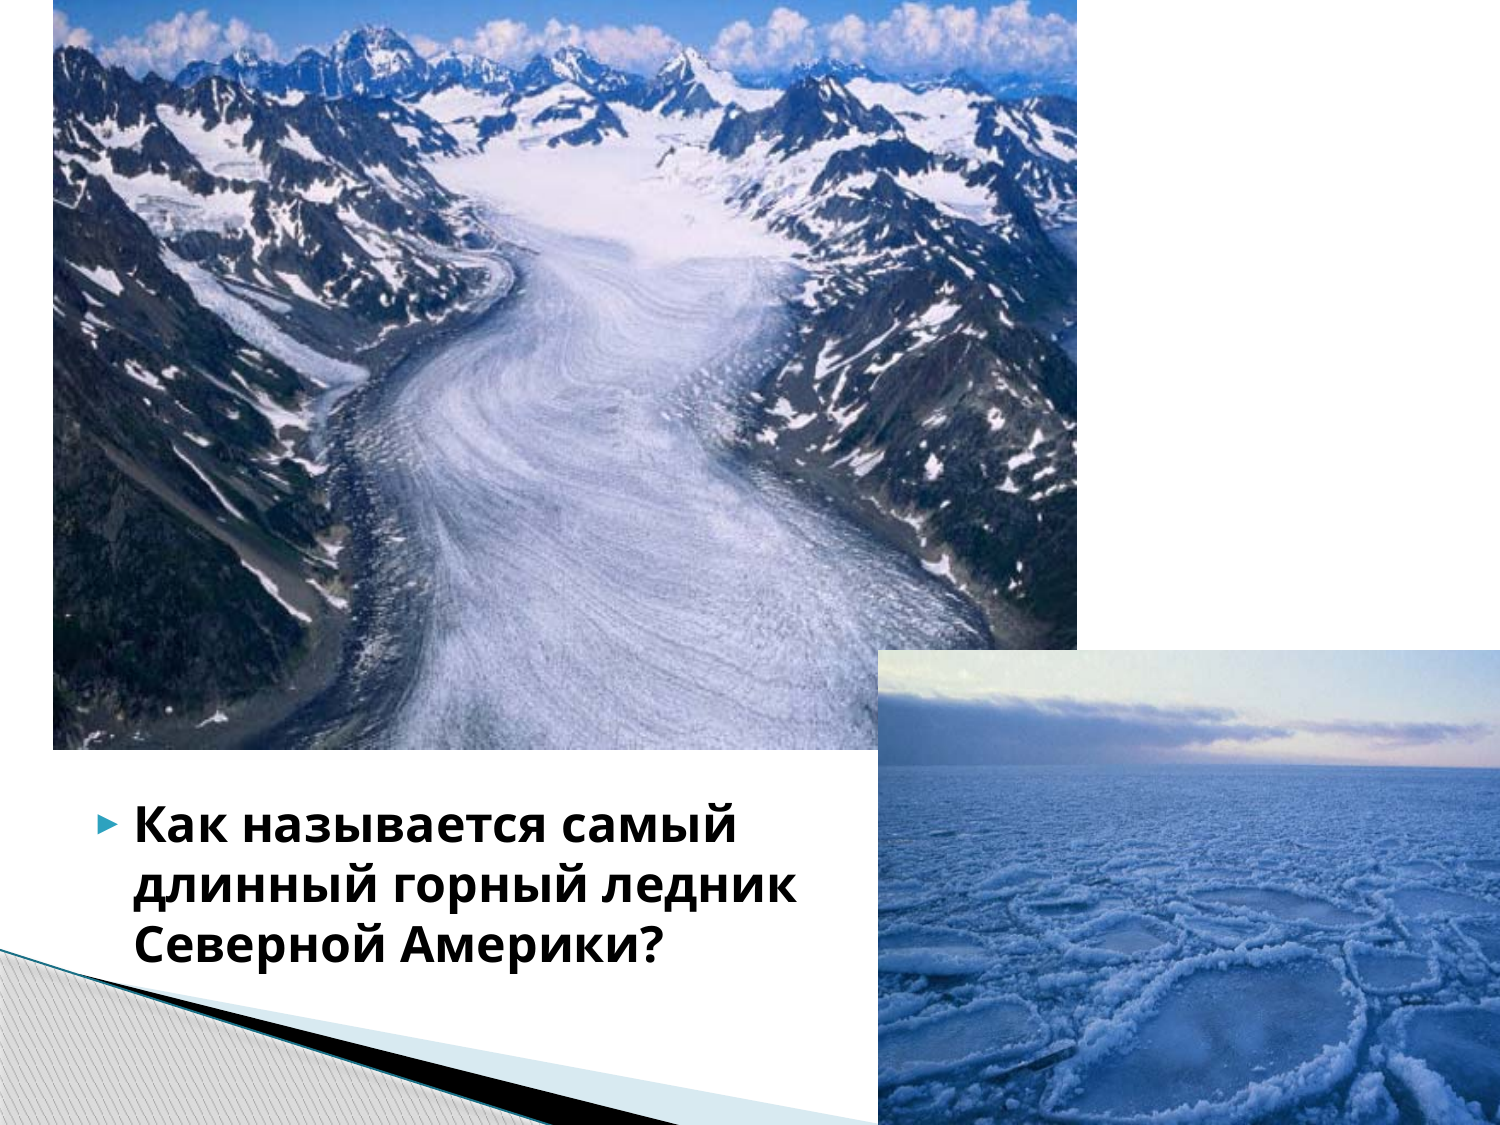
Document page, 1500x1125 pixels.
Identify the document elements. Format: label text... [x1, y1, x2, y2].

picture [52, 0, 1500, 1125]
text_box Как называется самый длинный горный ледник Северной Америки? [58, 785, 827, 1125]
